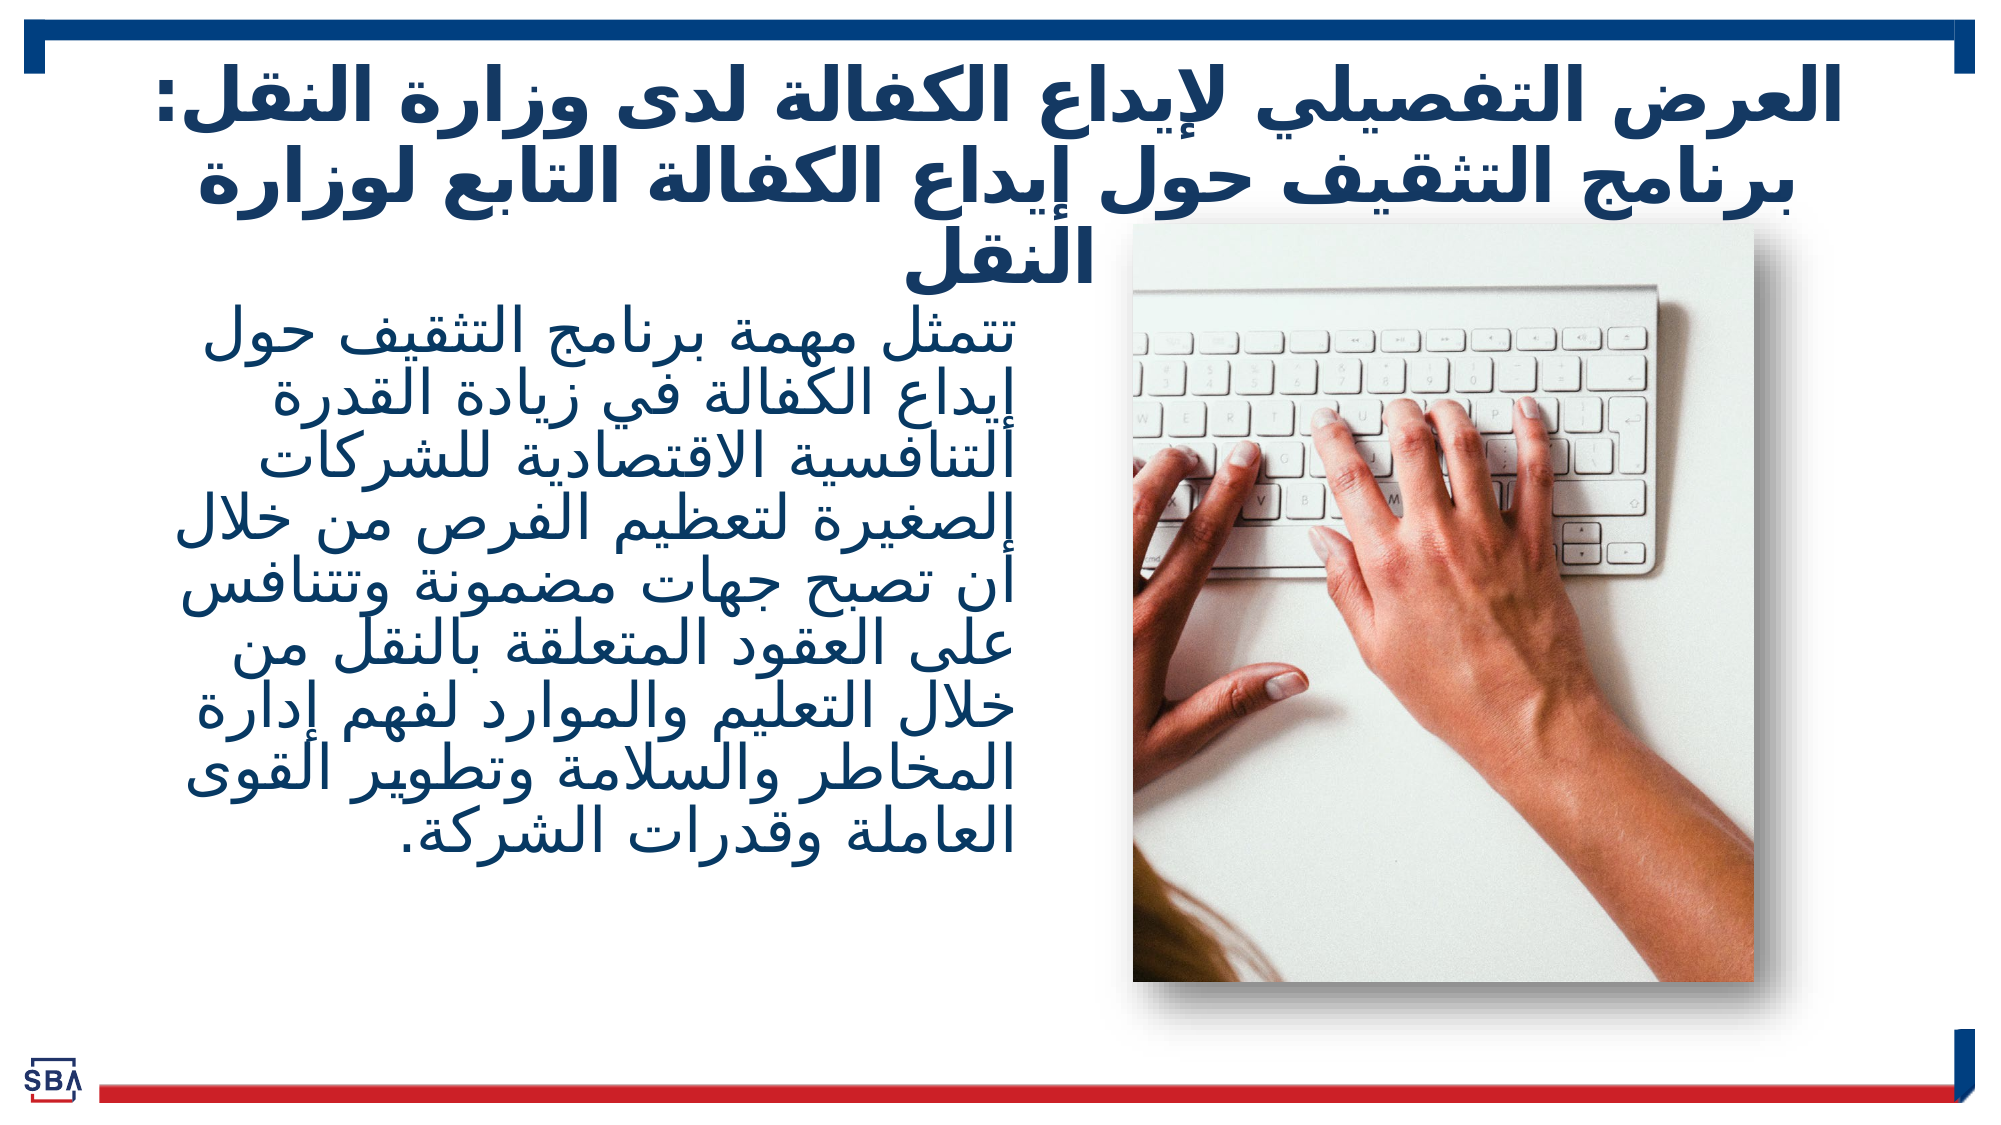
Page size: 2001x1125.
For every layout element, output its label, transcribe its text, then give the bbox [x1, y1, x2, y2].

title العرض التفصيلي لإيداع الكفالة لدى وزارة النقل: برنامج التثقيف حول إيداع الكفالة التابع لوزارة النقل [97, 54, 1905, 300]
text_box تتمثل مهمة برنامج التثقيف حول إيداع الكفالة في زيادة القدرة التنافسية الاقتصادية للشركات الصغيرة لتعظيم الفرص من خلال أن تصبح جهات مضمونة وتتنافس على العقود المتعلقة بالنقل من خلال التعليم والموارد لفهم إدارة المخاطر والسلامة وتطوير القوى العاملة وقدرات الشركة. [114, 299, 1022, 865]
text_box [1090, 181, 1840, 1068]
